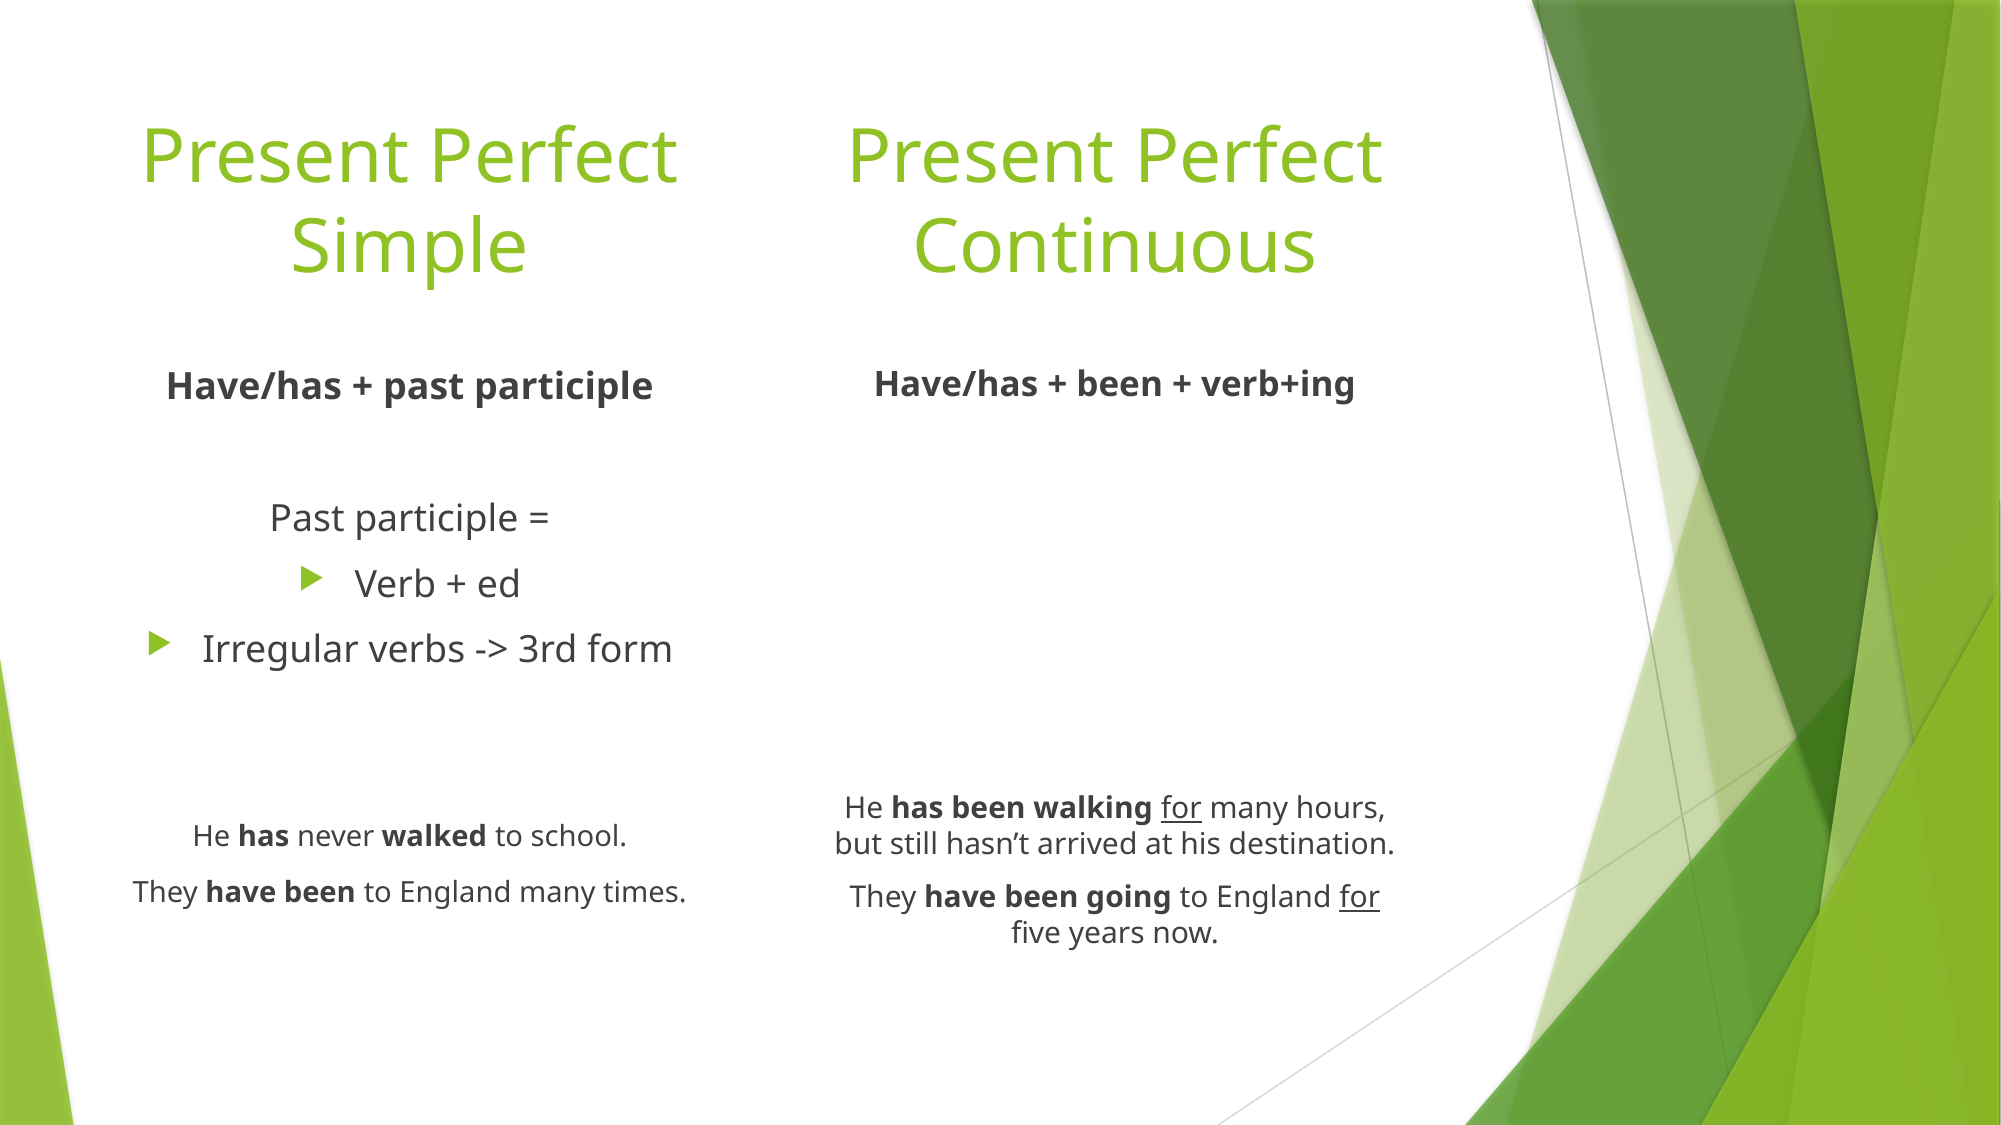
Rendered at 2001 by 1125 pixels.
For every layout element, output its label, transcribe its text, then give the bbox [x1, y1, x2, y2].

text_box Present Perfect Continuous [816, 99, 1414, 317]
text_box Have/has + been + verb+ing He has been walking for many hours, but still hasn’t arrived at his destination. They have been going to England for five years now. [816, 354, 1414, 991]
title Present Perfect Simple [111, 99, 709, 317]
list Have/has + past participle Past participle = Verb + ed Irregular verbs -> 3rd form He has never walked to school. They have been to England many times. [111, 354, 709, 992]
